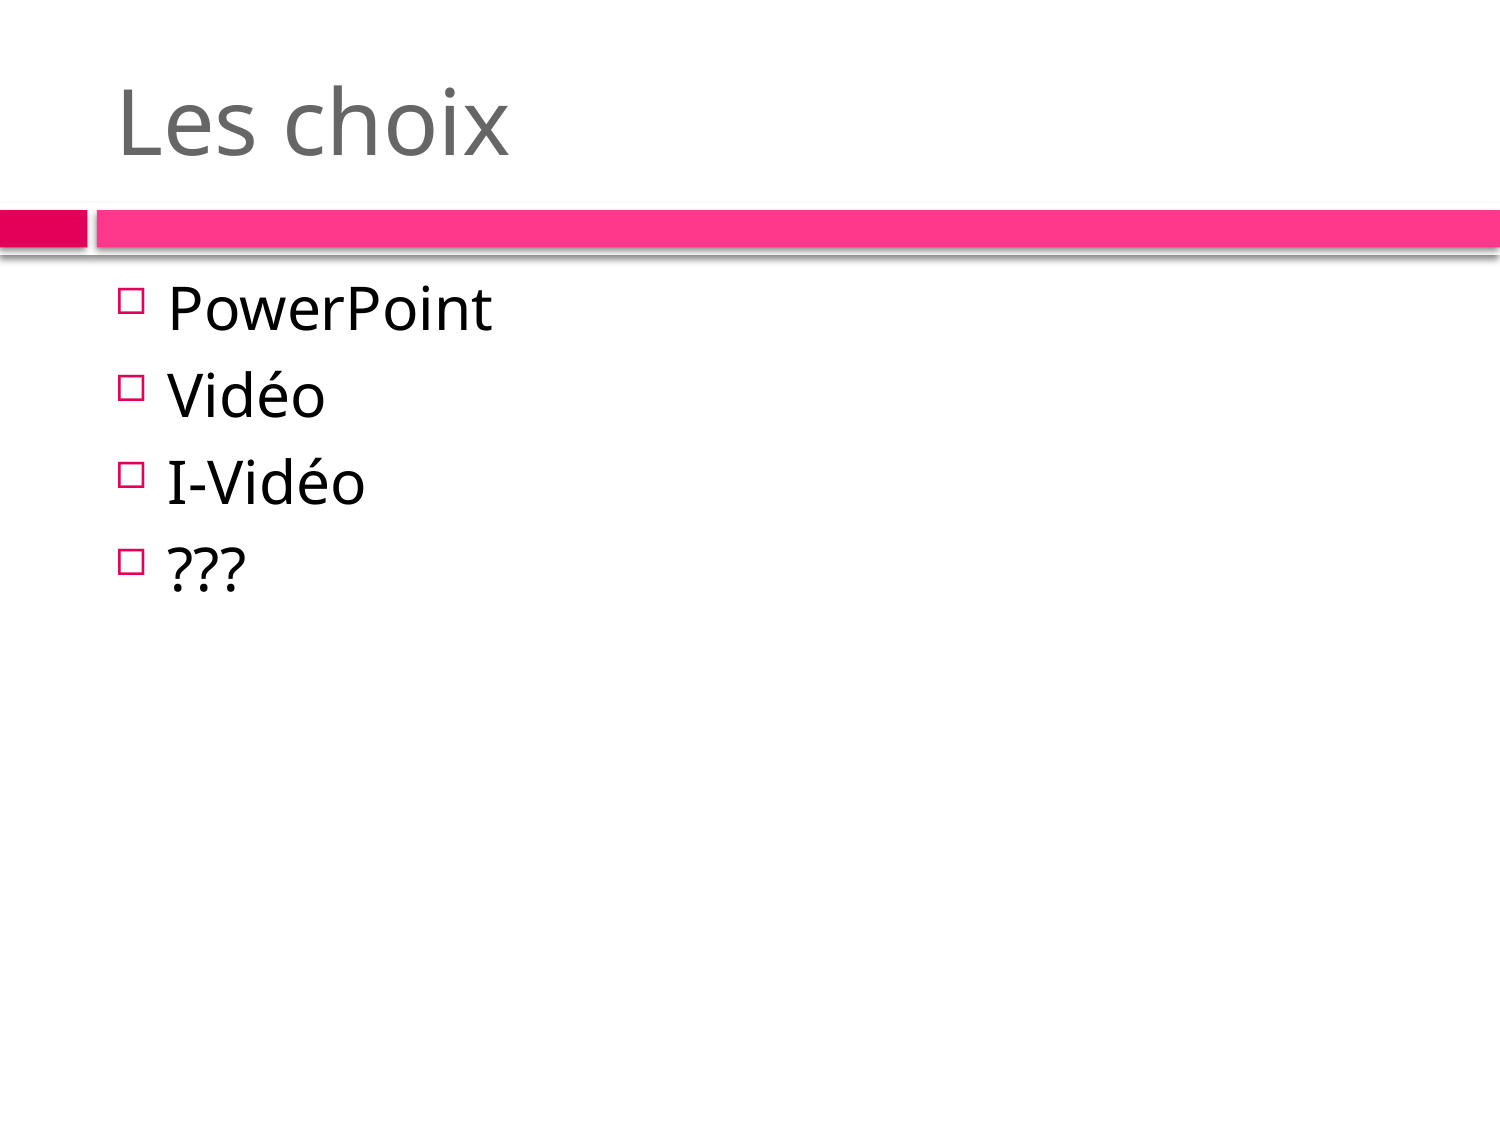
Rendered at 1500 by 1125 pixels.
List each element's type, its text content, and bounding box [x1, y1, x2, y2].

list PowerPoint Vidéo I-Vidéo ??? [100, 262, 1438, 1000]
title Les choix [100, 37, 1438, 200]
